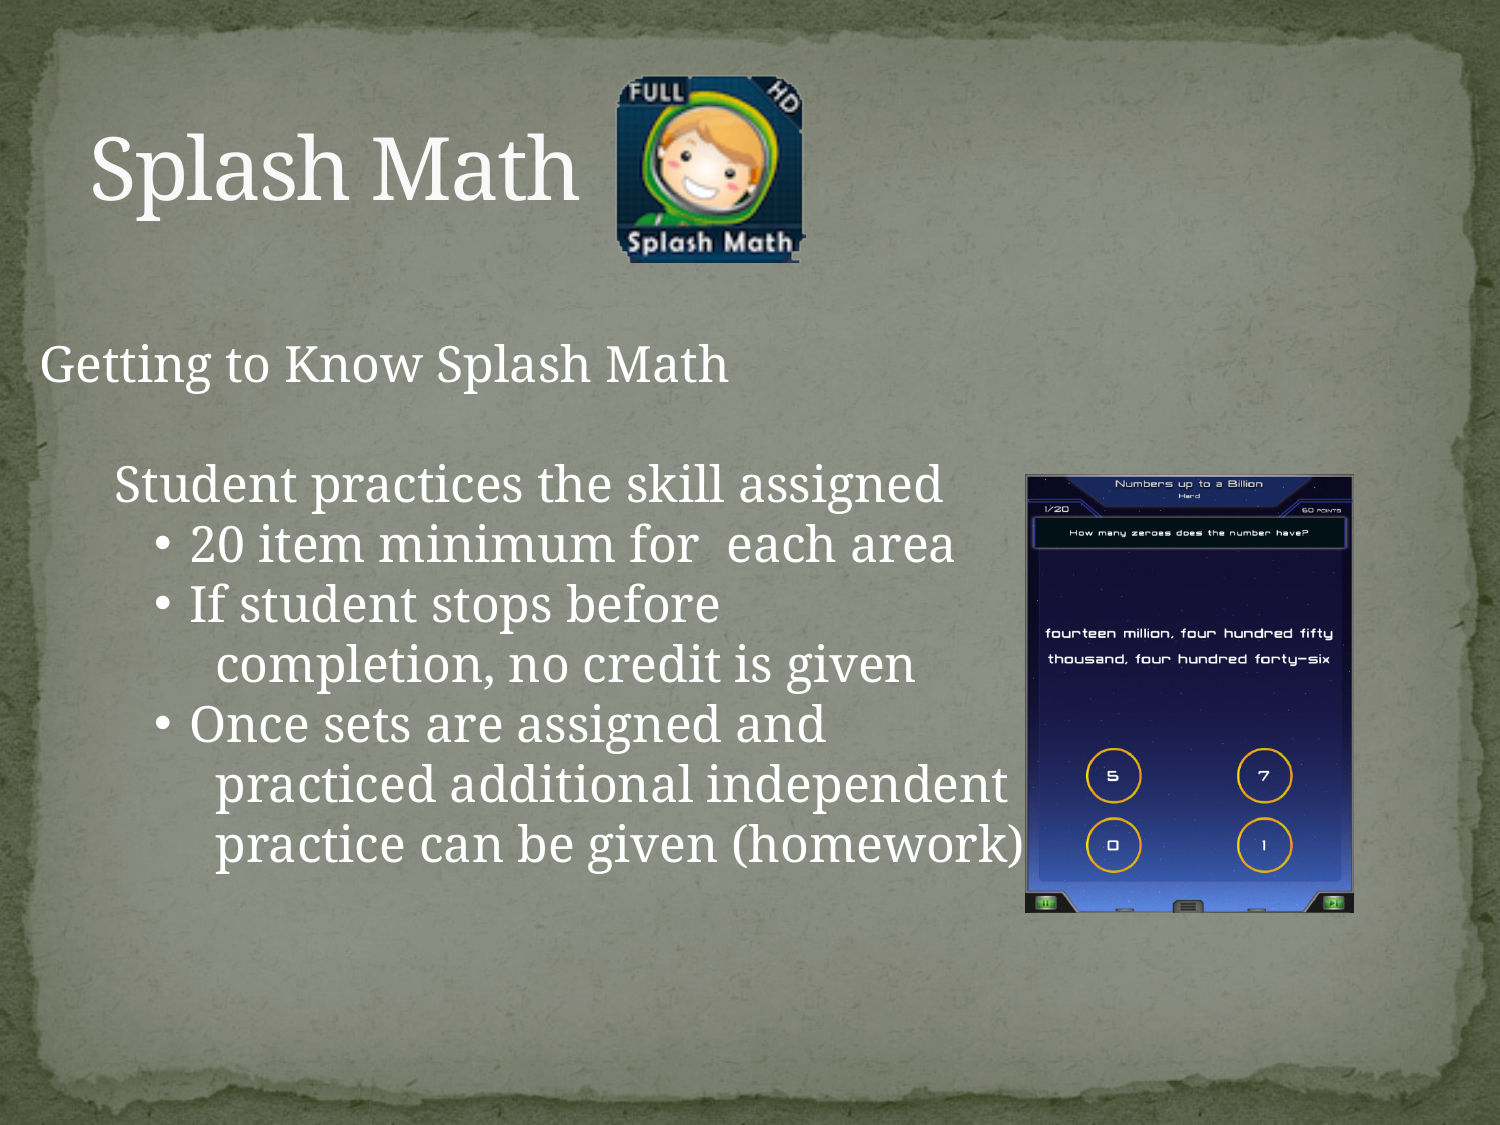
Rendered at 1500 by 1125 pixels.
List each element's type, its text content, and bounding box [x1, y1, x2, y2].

title Splash Math [74, 24, 1425, 225]
picture [1025, 474, 1354, 913]
text_box Getting to Know Splash Math Student practices the skill assigned 20 item minimum for each area If student stops before completion, no credit is given Once sets are assigned and practiced additional independent practice can be given (homework) [24, 324, 1150, 1060]
picture [612, 74, 806, 263]
